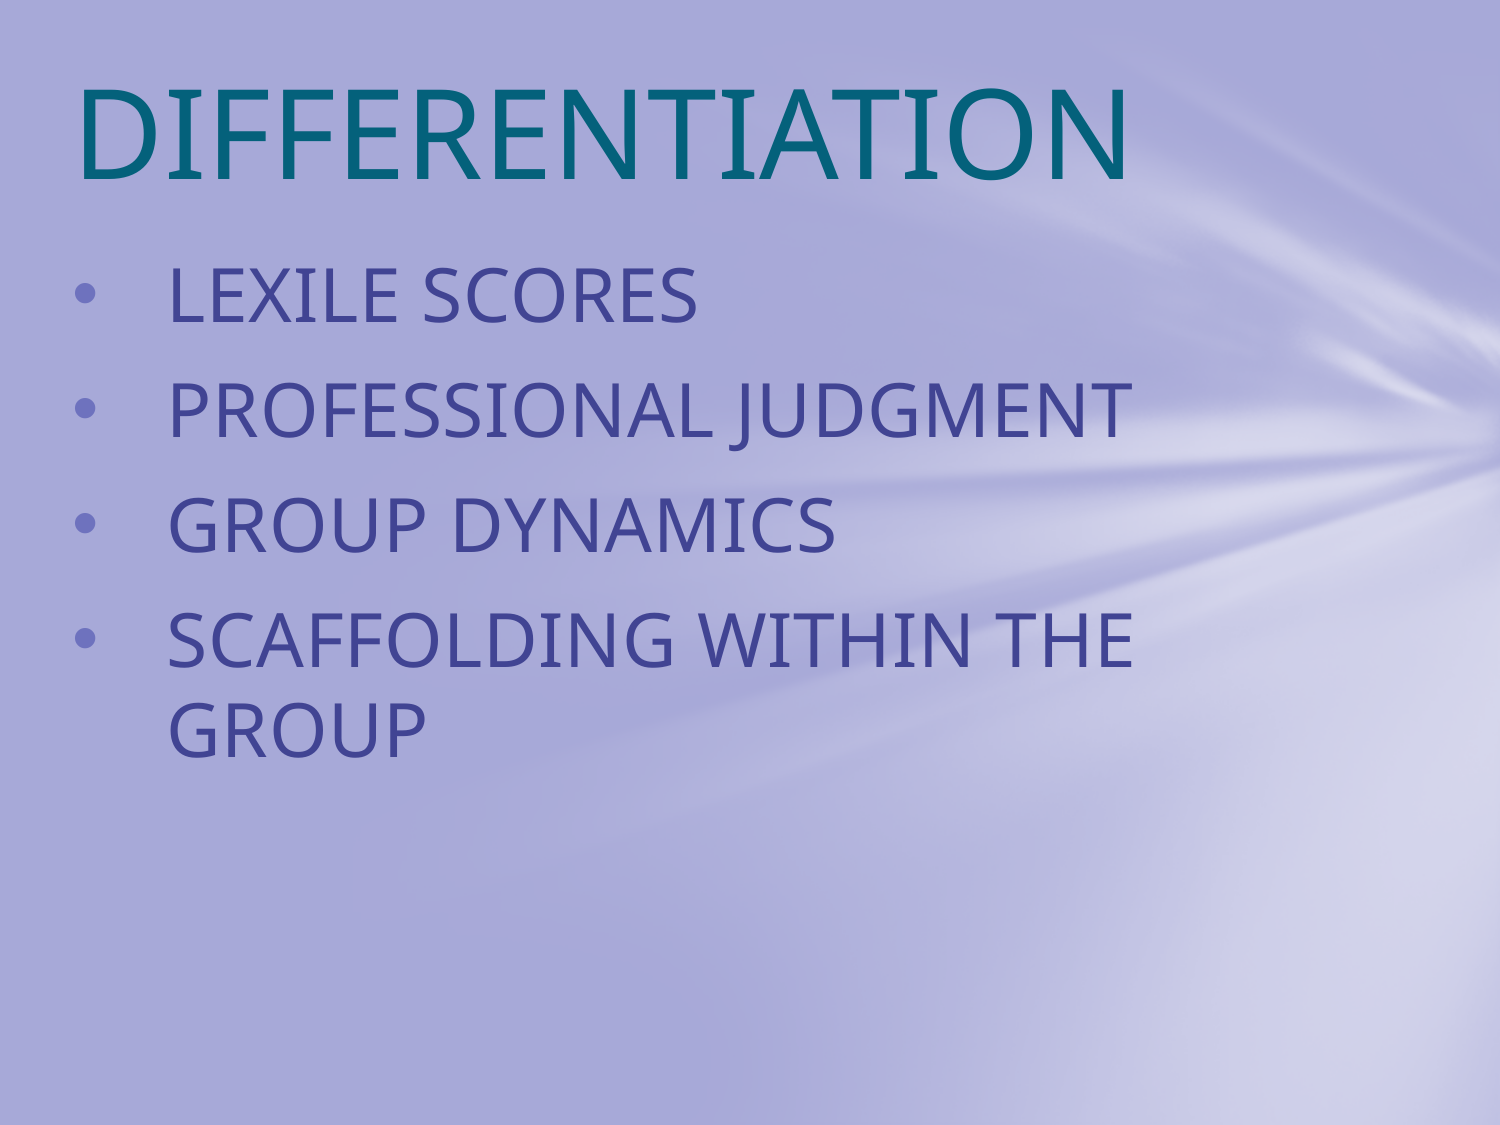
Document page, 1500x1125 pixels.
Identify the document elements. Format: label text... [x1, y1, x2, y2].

title DIFFERENTIATION [57, 37, 1318, 213]
list LEXILE SCORES PROFESSIONAL JUDGMENT GROUP DYNAMICS SCAFFOLDING WITHIN THE GROUP [57, 239, 1318, 1015]
